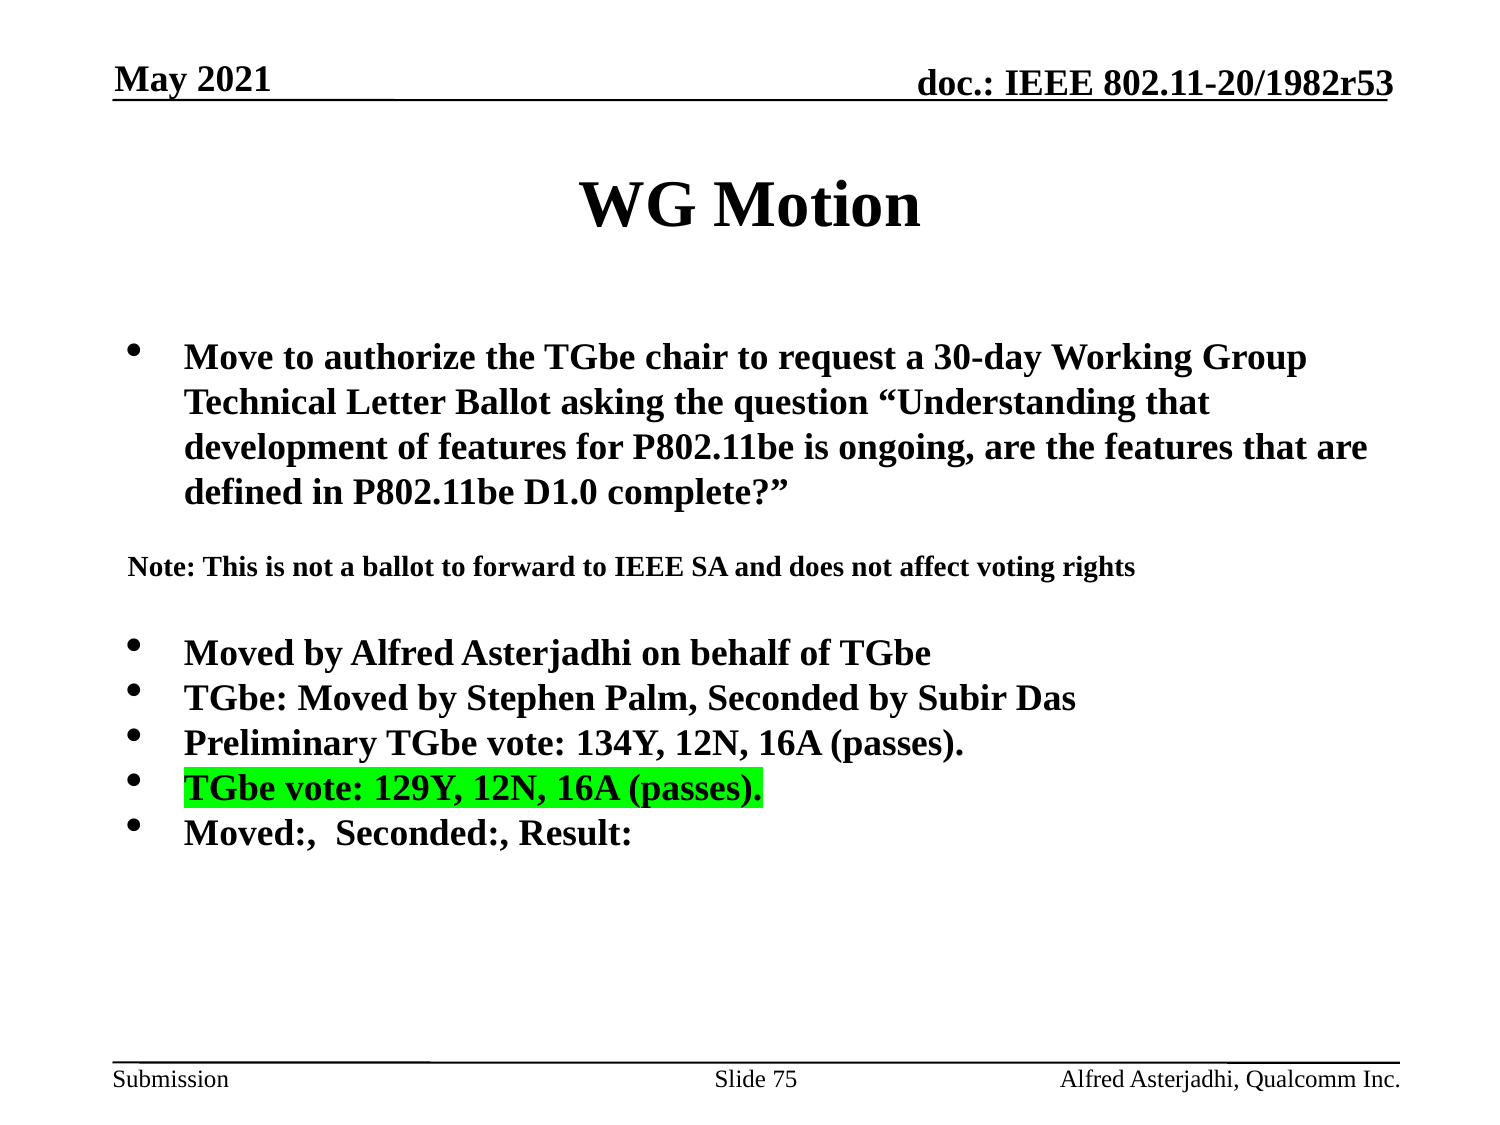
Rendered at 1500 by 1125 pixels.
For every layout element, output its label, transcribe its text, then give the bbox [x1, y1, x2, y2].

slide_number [114, 54, 423, 100]
list Move to authorize the TGbe chair to request a 30-day Working Group Technical Letter Ballot asking the question “Understanding that development of features for P802.11be is ongoing, are the features that are defined in P802.11be D1.0 complete?” Note: This is not a ballot to forward to IEEE SA and does not affect voting rights Moved by Alfred Asterjadhi on behalf of TGbe TGbe: Moved by Stephen Palm, Seconded by Subir Das Preliminary TGbe vote: 134Y, 12N, 16A (passes). TGbe vote: 129Y, 12N, 16A (passes). Moved:, Seconded:, Result: [112, 324, 1388, 1000]
title WG Motion [112, 112, 1388, 288]
footer Alfred Asterjadhi, Qualcomm Inc. [878, 1061, 1402, 1093]
slide_number Slide 75 [712, 1061, 800, 1123]
